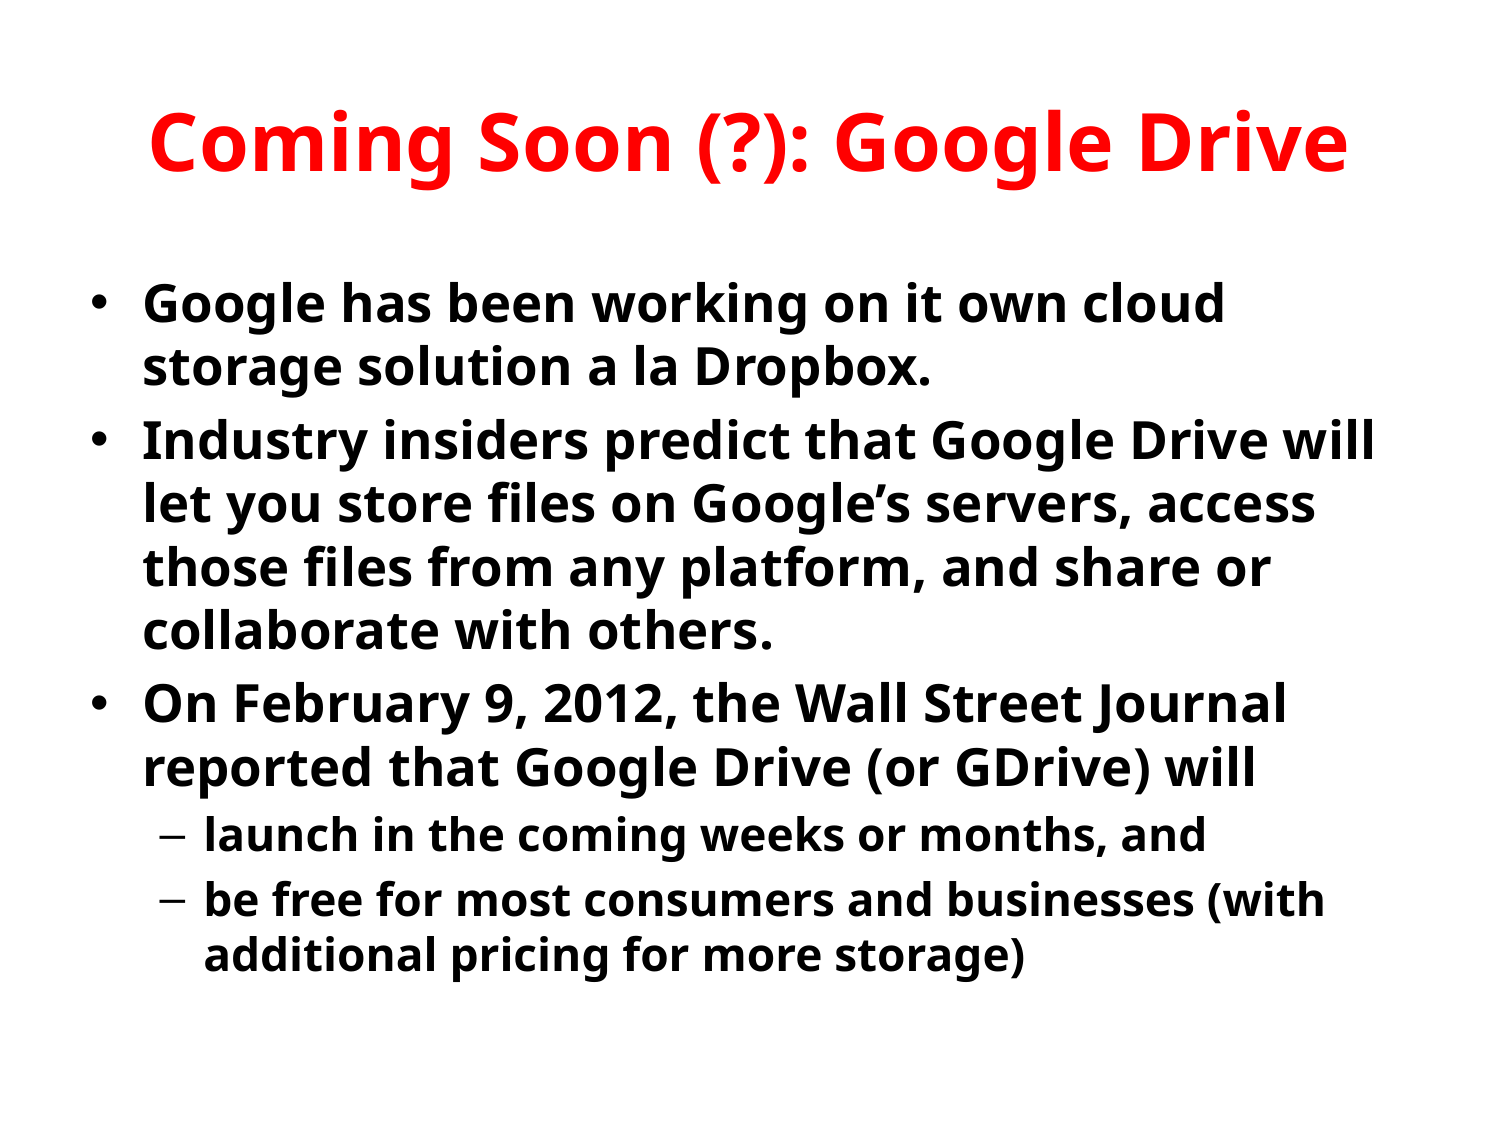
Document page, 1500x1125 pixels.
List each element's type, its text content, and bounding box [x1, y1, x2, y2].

title Coming Soon (?): Google Drive [75, 45, 1425, 233]
list Google has been working on it own cloud storage solution a la Dropbox. Industry insiders predict that Google Drive will let you store files on Google’s servers, access those files from any platform, and share or collaborate with others. On February 9, 2012, the Wall Street Journal reported that Google Drive (or GDrive) will launch in the coming weeks or months, and be free for most consumers and businesses (with additional pricing for more storage) [75, 262, 1425, 1005]
